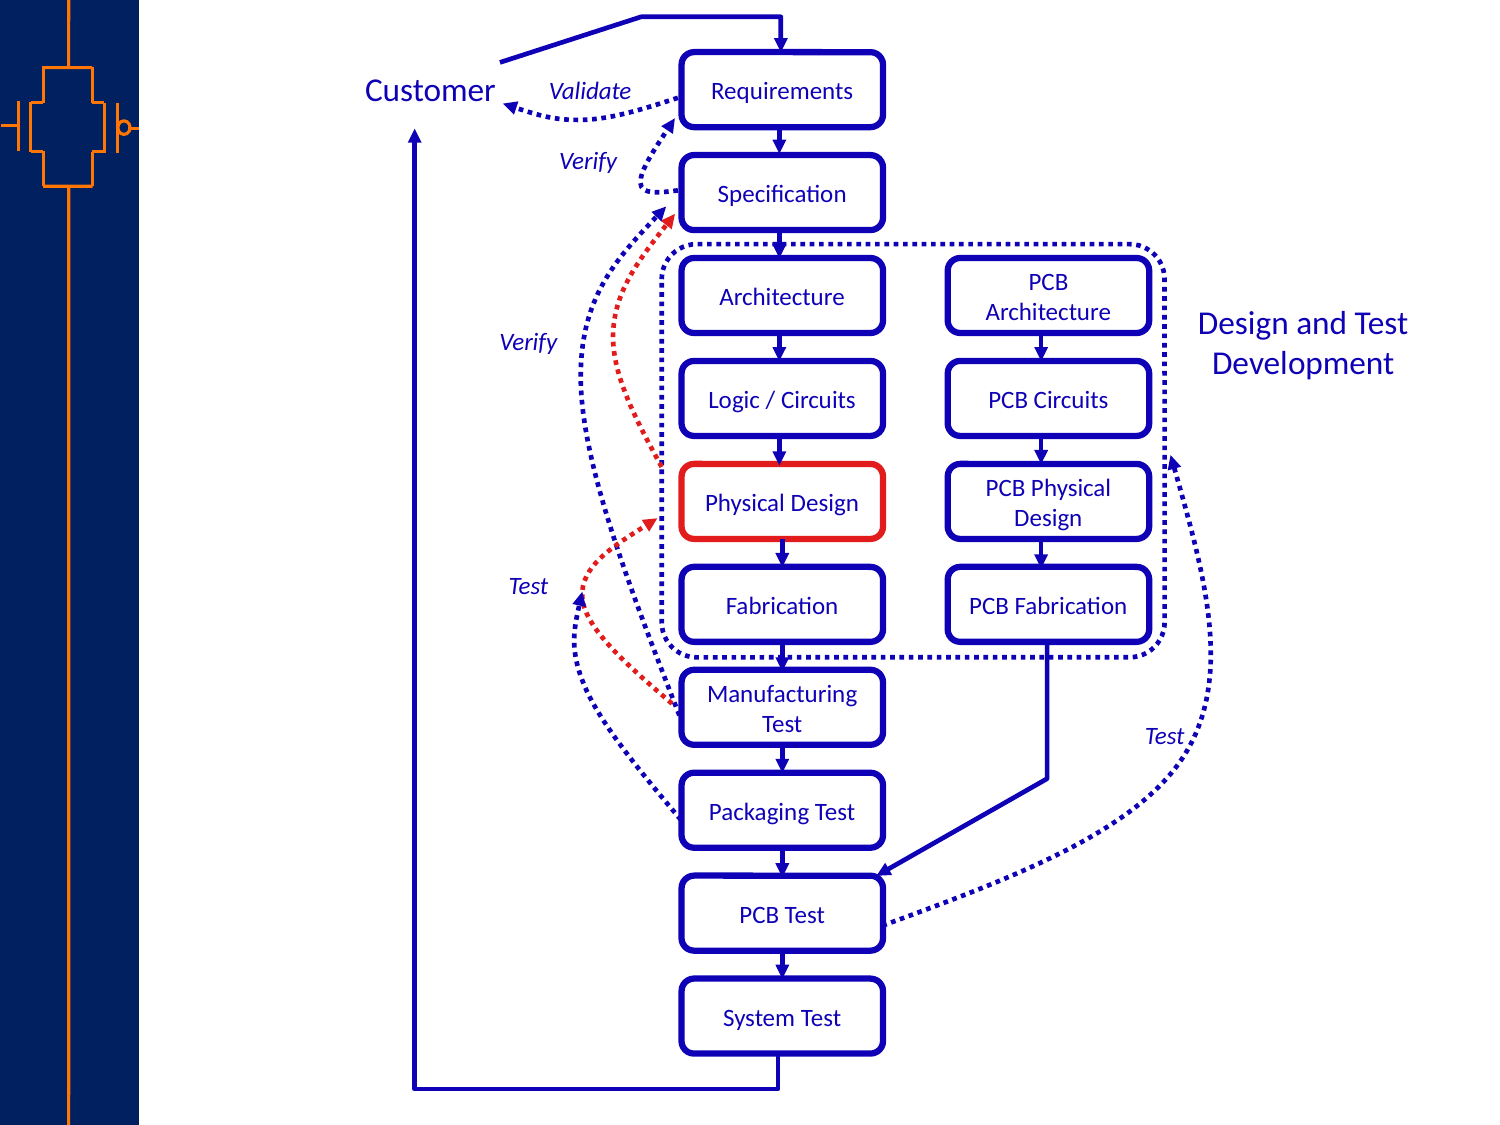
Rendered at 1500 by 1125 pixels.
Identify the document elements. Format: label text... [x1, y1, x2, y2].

text_box Verify [502, 139, 675, 180]
text_box Test [1078, 714, 1251, 755]
text_box Customer [342, 49, 518, 127]
text_box Design and Test Development [1163, 302, 1444, 380]
text_box Validate [504, 69, 677, 110]
text_box Packaging Test [680, 771, 885, 850]
text_box Verify [442, 319, 587, 361]
text_box Manufacturing Test [680, 668, 885, 747]
text_box [776, 849, 789, 878]
text_box [589, 518, 673, 705]
text_box [522, 110, 639, 122]
text_box [881, 455, 1213, 927]
text_box PCB Test [708, 874, 885, 952]
text_box [408, 128, 779, 1090]
text_box [667, 213, 675, 318]
text_box Specification [680, 153, 885, 232]
text_box [572, 591, 682, 821]
text_box Requirements [680, 50, 885, 129]
text_box System Test [749, 977, 885, 1055]
text_box Test [442, 564, 615, 605]
text_box [639, 118, 679, 194]
text_box [499, 15, 788, 64]
text_box [579, 206, 681, 716]
text_box [670, 242, 1166, 659]
text_box [776, 950, 789, 979]
text_box [776, 658, 789, 672]
text_box [776, 744, 789, 773]
text_box [773, 125, 786, 154]
text_box [876, 658, 1045, 876]
